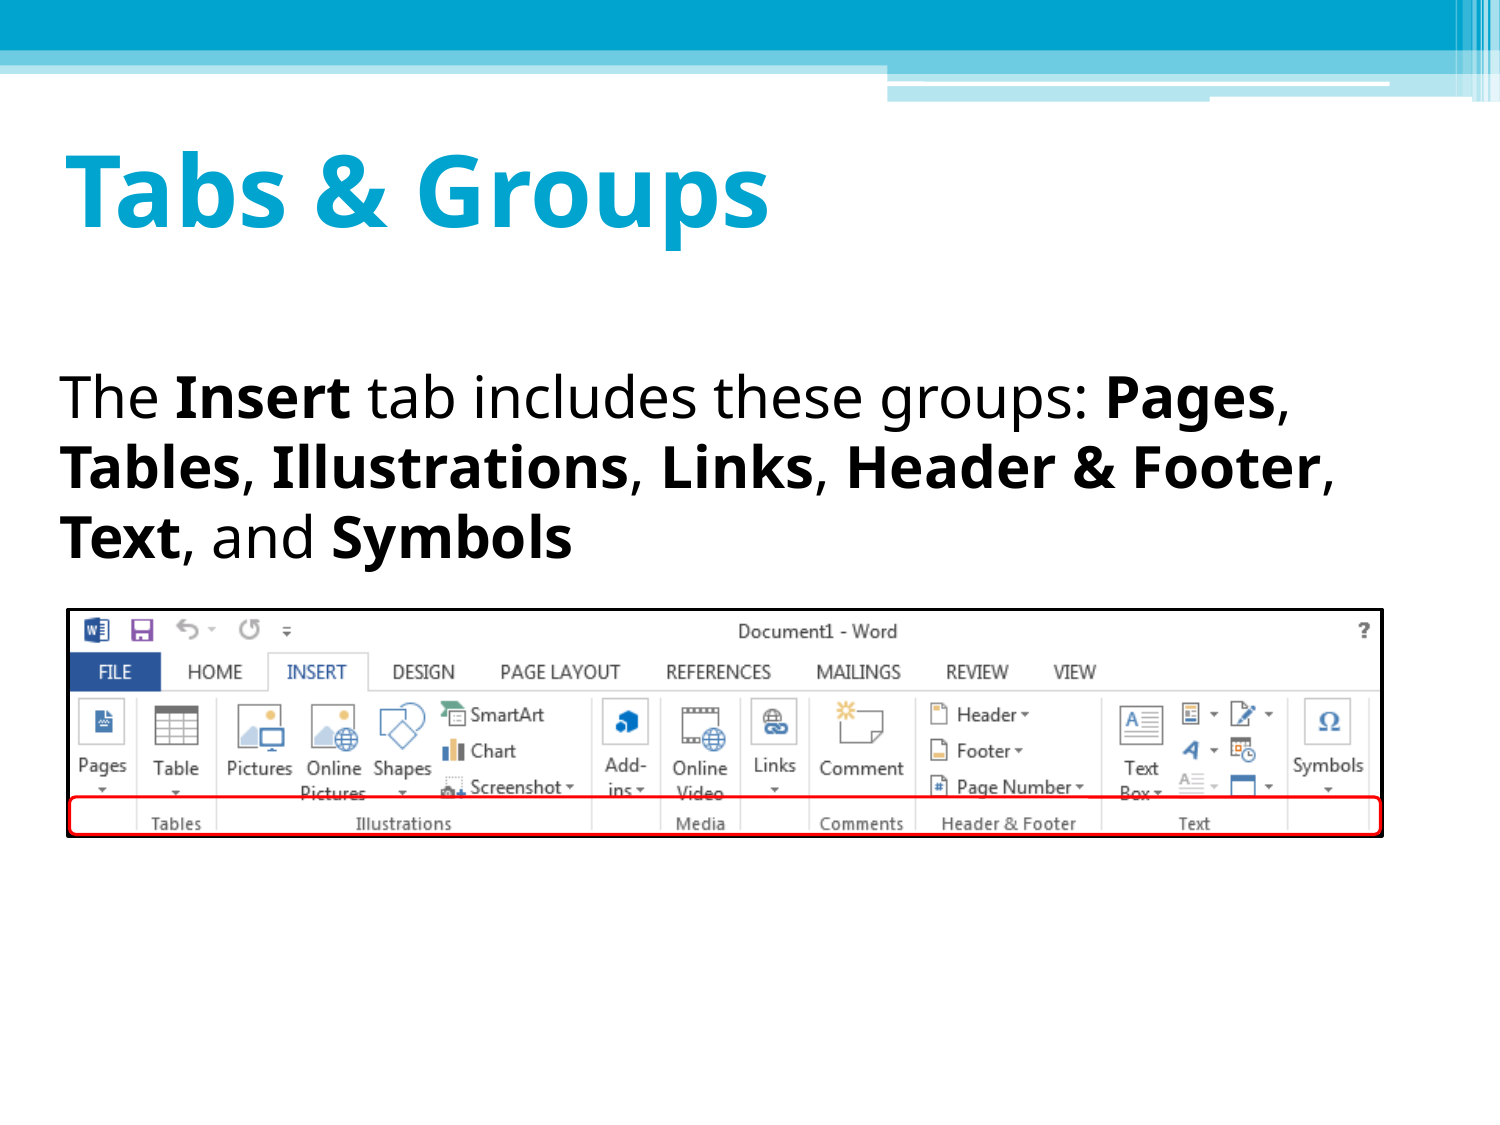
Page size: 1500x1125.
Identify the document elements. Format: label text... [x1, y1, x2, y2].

picture [69, 610, 1381, 835]
list The Insert tab includes these groups: Pages, Tables, Illustrations, Links, Header & Footer, Text, and Symbols [37, 352, 1400, 1063]
title Tabs & Groups [50, 99, 1400, 275]
